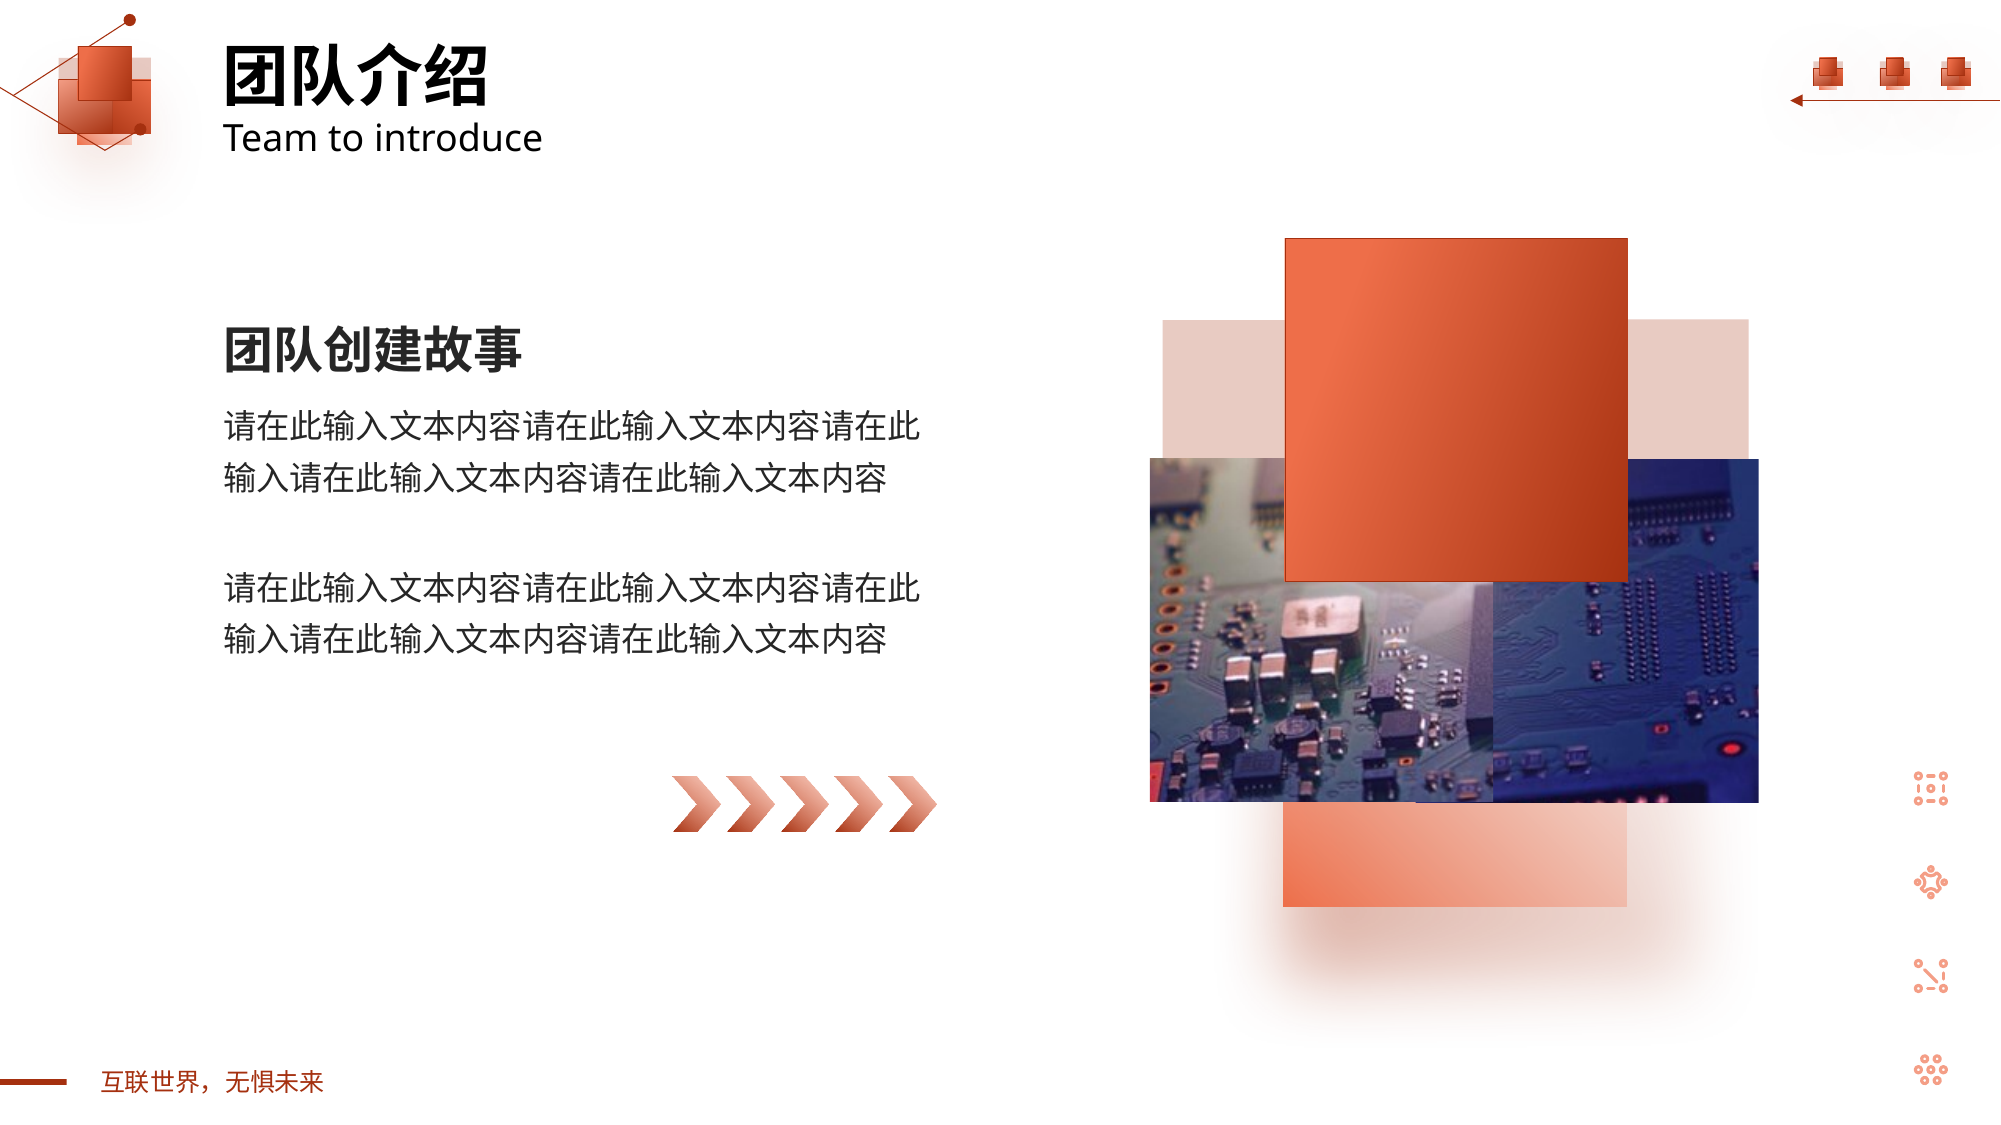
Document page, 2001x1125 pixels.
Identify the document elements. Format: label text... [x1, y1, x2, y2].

text_box 请在此输入文本内容请在此输入文本内容请在此输入请在此输入文本内容请在此输入文本内容 [223, 385, 957, 502]
list 团队介绍 [207, 35, 967, 124]
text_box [1149, 238, 1759, 907]
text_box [672, 776, 937, 832]
text_box 团队创建故事 [223, 314, 560, 383]
list Team to introduce [207, 111, 858, 168]
text_box 请在此输入文本内容请在此输入文本内容请在此输入请在此输入文本内容请在此输入文本内容 [223, 547, 957, 663]
